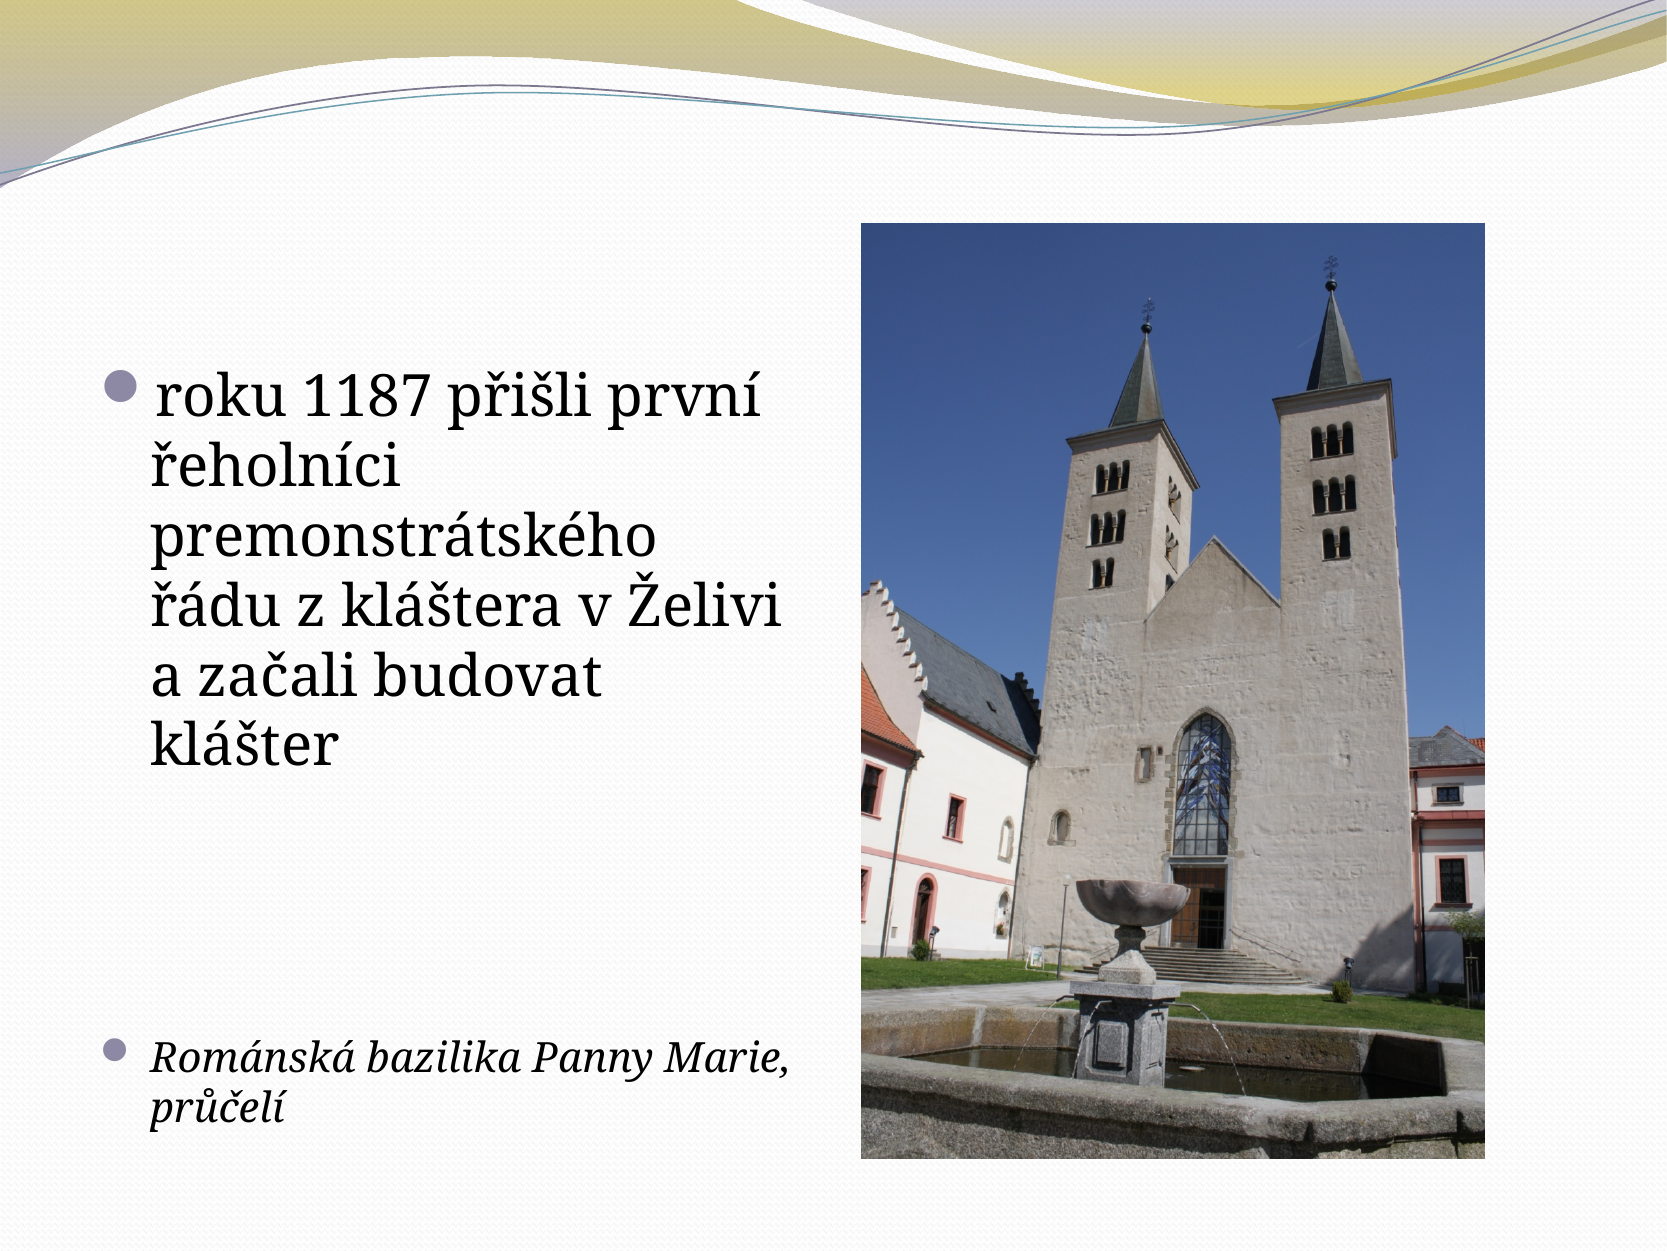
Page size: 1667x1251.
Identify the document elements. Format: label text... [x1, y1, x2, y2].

list roku 1187 přišli první řeholníci premonstrátského řádu z kláštera v Želivi a začali budovat klášter Románská bazilika Panny Marie, průčelí [83, 349, 820, 1159]
title [83, 128, 1584, 337]
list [861, 223, 1485, 1159]
